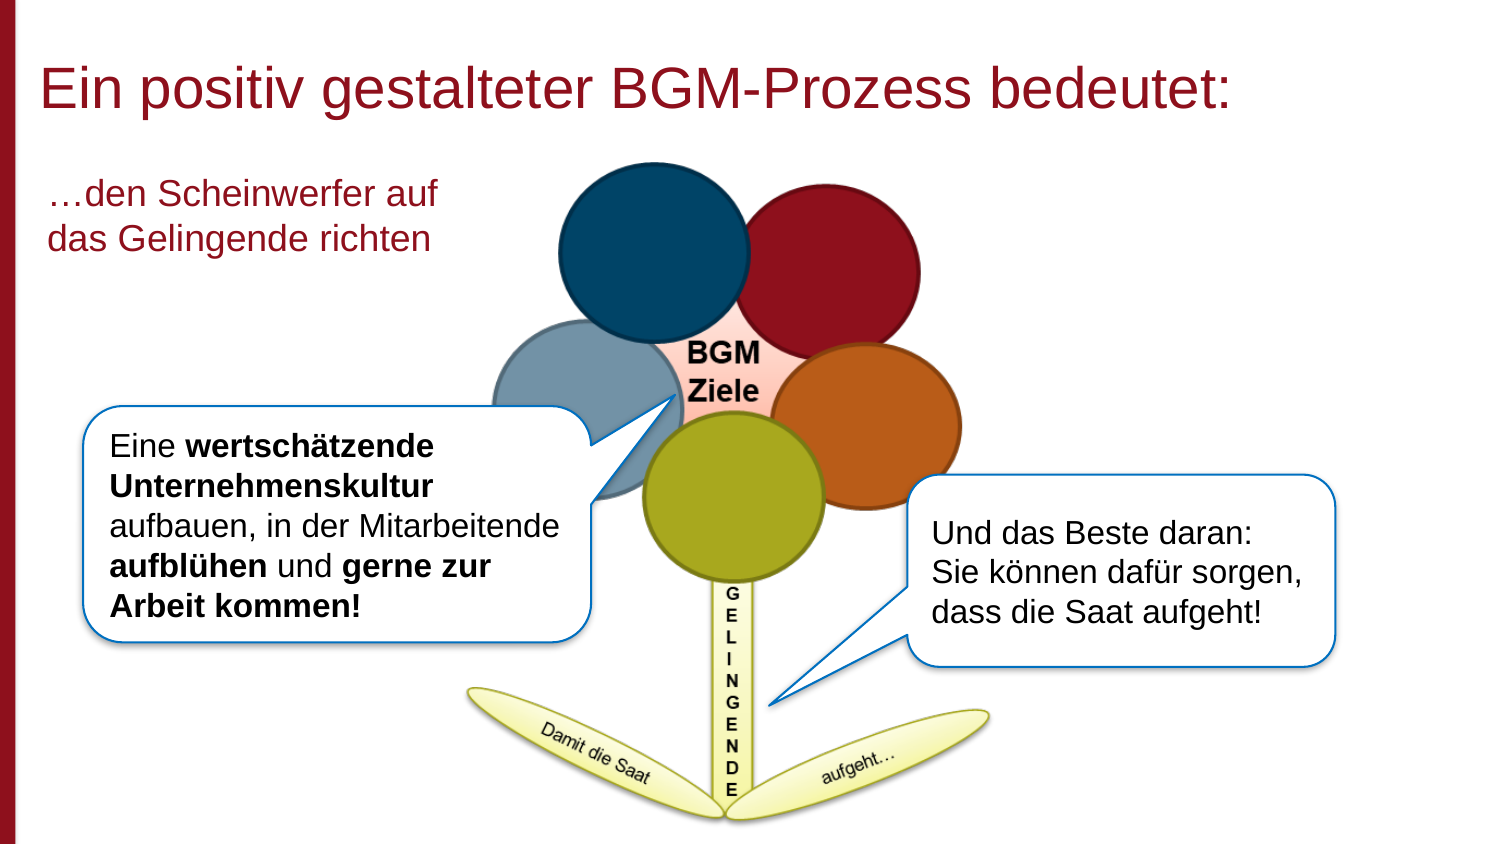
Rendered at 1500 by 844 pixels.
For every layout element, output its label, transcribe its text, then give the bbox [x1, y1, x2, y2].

text_box …den Scheinwerfer auf das Gelingende richten [32, 161, 457, 267]
picture [458, 161, 998, 832]
text_box Und das Beste daran: Sie können dafür sorgen, dass die Saat aufgeht! [1001, 473, 1337, 668]
text_box Eine wertschätzende Unternehmenskultur aufbauen, in der Mitarbeitende aufblühen und gerne zur Arbeit kommen! [82, 405, 453, 644]
title Ein positiv gestalteter BGM-Prozess bedeutet: [24, 0, 1500, 172]
